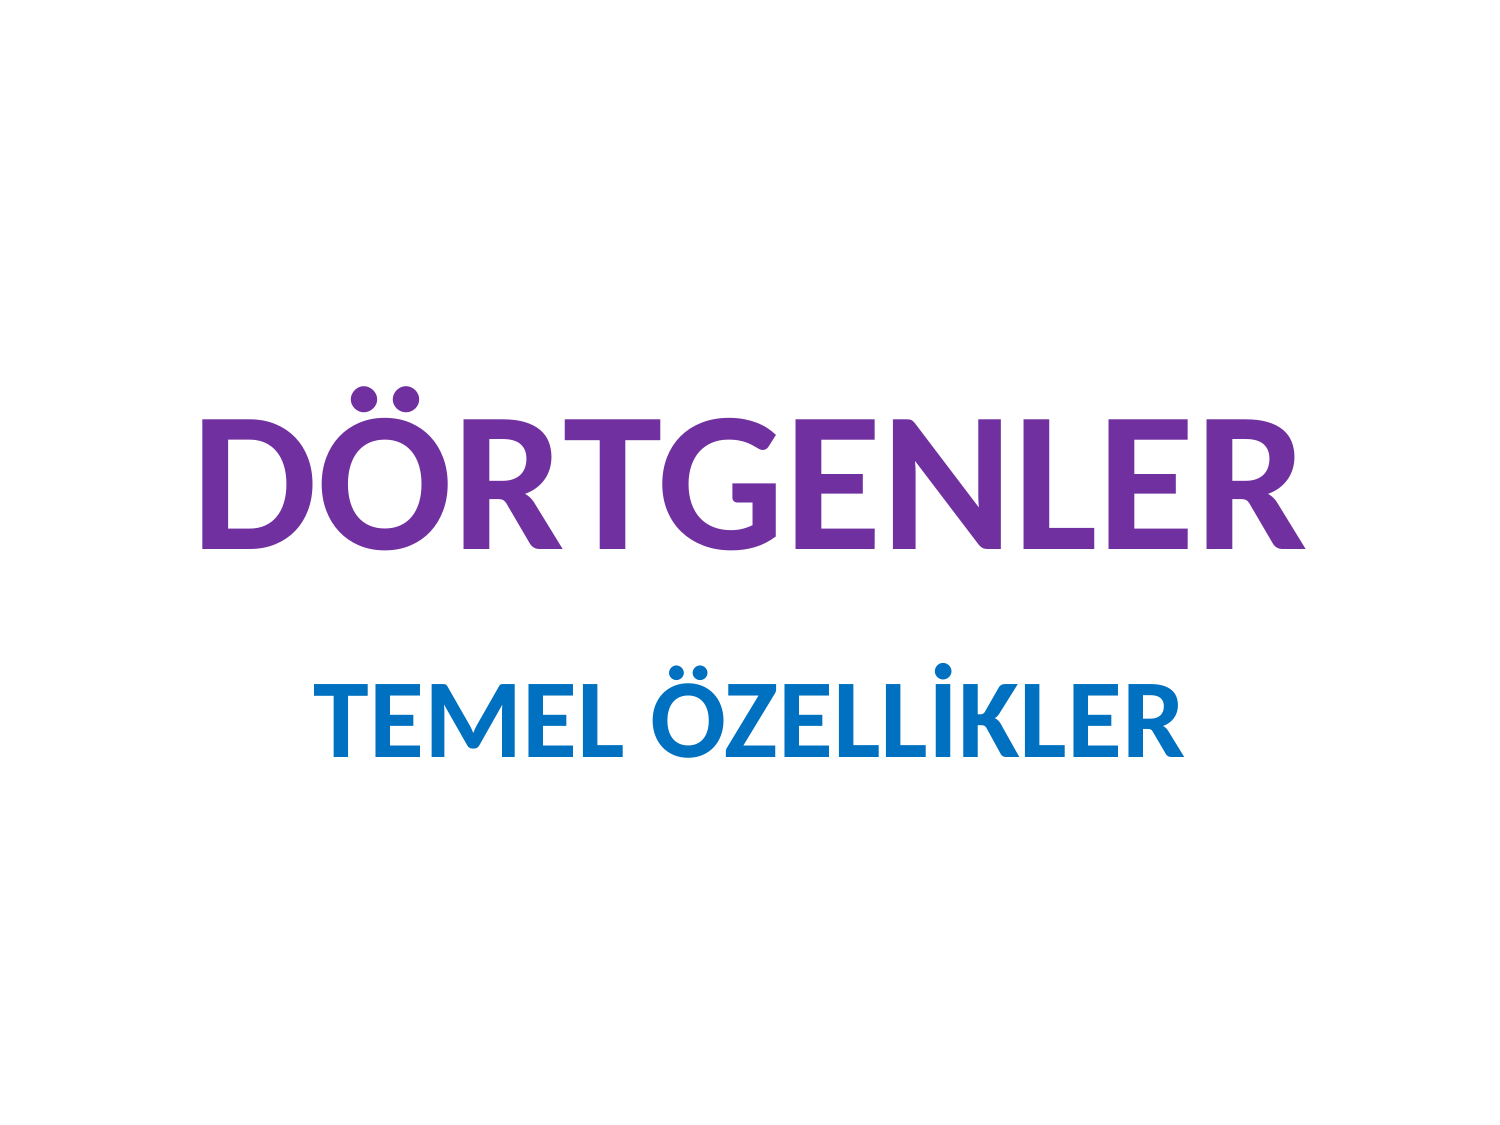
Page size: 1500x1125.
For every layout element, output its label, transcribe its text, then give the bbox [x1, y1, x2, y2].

title DÖRTGENLER [112, 349, 1388, 591]
subtitle TEMEL ÖZELLİKLER [225, 637, 1275, 925]
